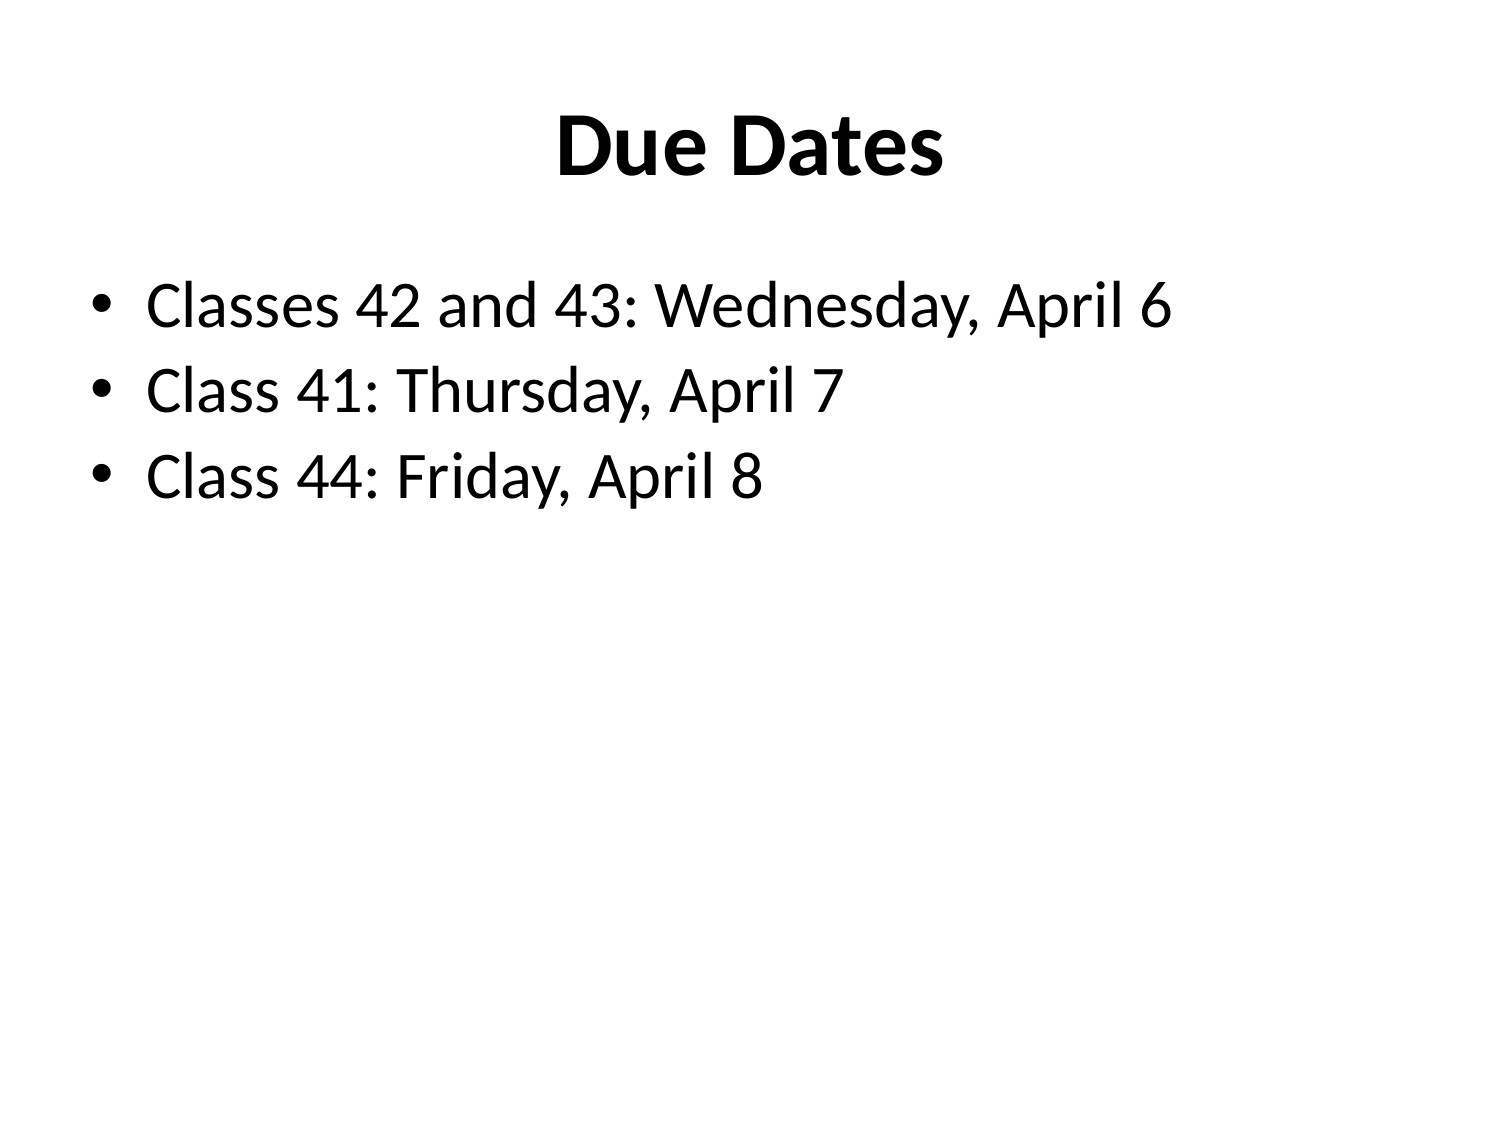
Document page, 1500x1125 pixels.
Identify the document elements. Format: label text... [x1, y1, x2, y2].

title Due Dates [75, 45, 1425, 233]
list Classes 42 and 43: Wednesday, April 6 Class 41: Thursday, April 7 Class 44: Friday, April 8 [75, 262, 1425, 1005]
